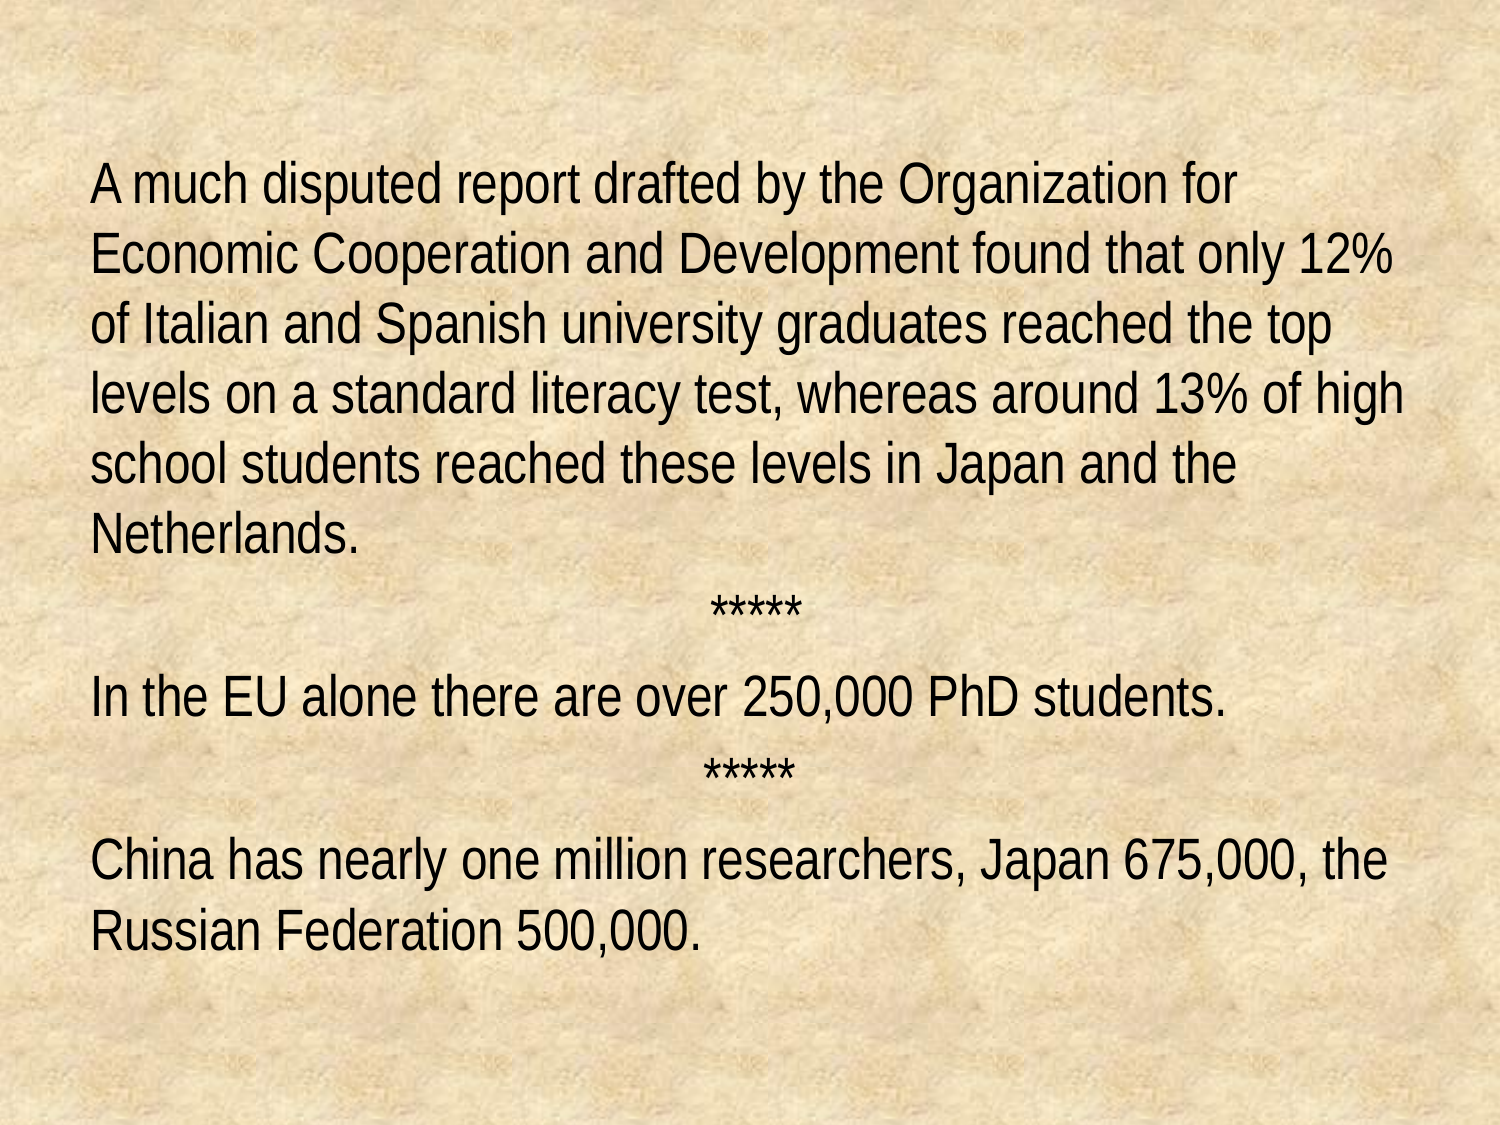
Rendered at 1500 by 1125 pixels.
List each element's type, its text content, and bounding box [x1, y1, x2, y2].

list A much disputed report drafted by the Organization for Economic Cooperation and Development found that only 12% of Italian and Spanish university graduates reached the top levels on a standard literacy test, whereas around 13% of high school students reached these levels in Japan and the Netherlands. ***** In the EU alone there are over 250,000 PhD students. ***** China has nearly one million researchers, Japan 675,000, the Russian Federation 500,000. [75, 137, 1425, 1038]
picture [0, 0, 1500, 1125]
